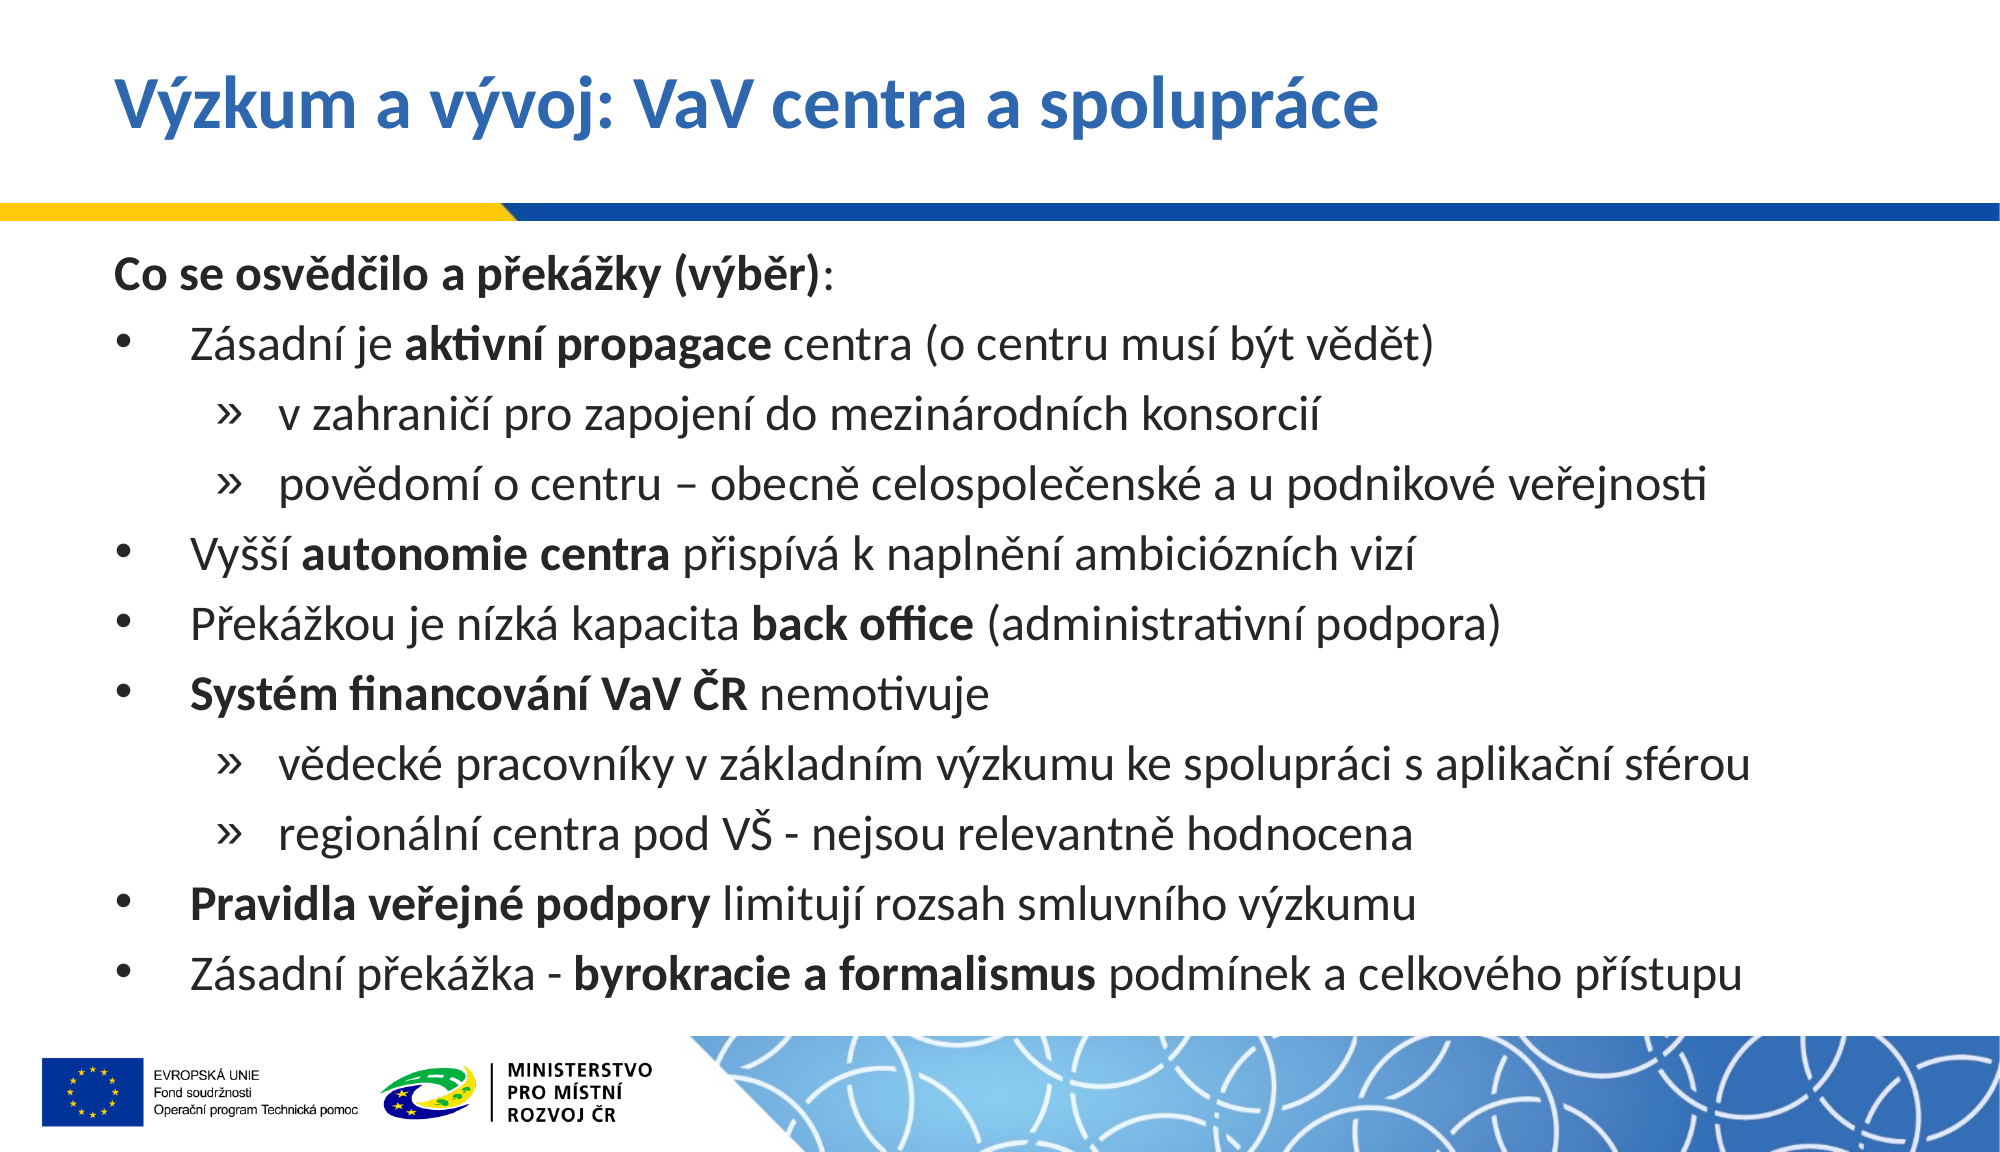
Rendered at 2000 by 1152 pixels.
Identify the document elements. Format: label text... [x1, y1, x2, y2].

picture [19, 1035, 674, 1149]
title Výzkum a vývoj: VaV centra a spolupráce [99, 46, 1900, 198]
list Co se osvědčilo a překážky (výběr): Zásadní je aktivní propagace centra (o centru musí být vědět) v zahraničí pro zapojení do mezinárodních konsorcií povědomí o centru – obecně celospolečenské a u podnikové veřejnosti Vyšší autonomie centra přispívá k naplnění ambiciózních vizí Překážkou je nízká kapacita back office (administrativní podpora) Systém financování VaV ČR nemotivuje vědecké pracovníky v základním výzkumu ke spolupráci s aplikační sférou regionální centra pod VŠ - nejsou relevantně hodnocena Pravidla veřejné podpory limitují rozsah smluvního výzkumu Zásadní překážka - byrokracie a formalismus podmínek a celkového přístupu [99, 233, 1900, 1072]
picture [680, 1036, 2000, 1152]
picture [0, 203, 2000, 221]
